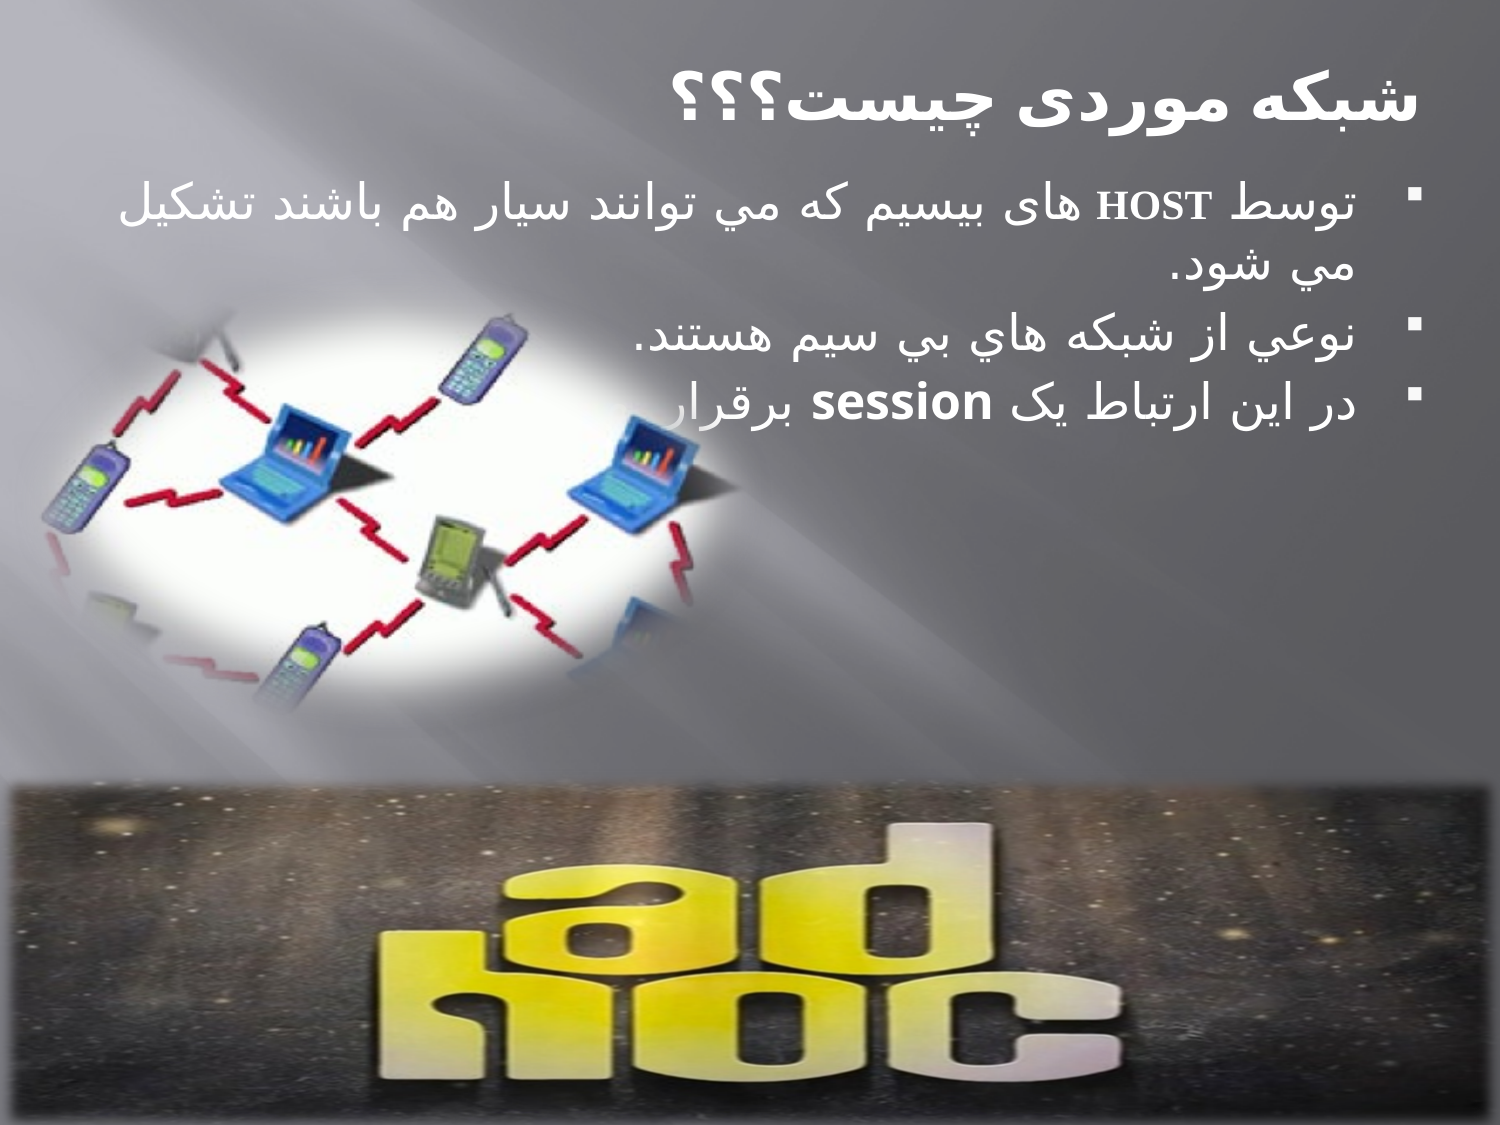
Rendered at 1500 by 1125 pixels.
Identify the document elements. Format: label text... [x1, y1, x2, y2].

list توسط HOST های بیسیم كه مي توانند سيار هم باشند تشكيل مي شود. نوعي از شبكه هاي بي سيم هستند. در این ارتباط یک session برقرار میشود. [75, 162, 1463, 769]
title شبکه موردی چیست؟؟؟ [87, 0, 1438, 162]
picture [0, 769, 1500, 1125]
picture [0, 258, 783, 741]
